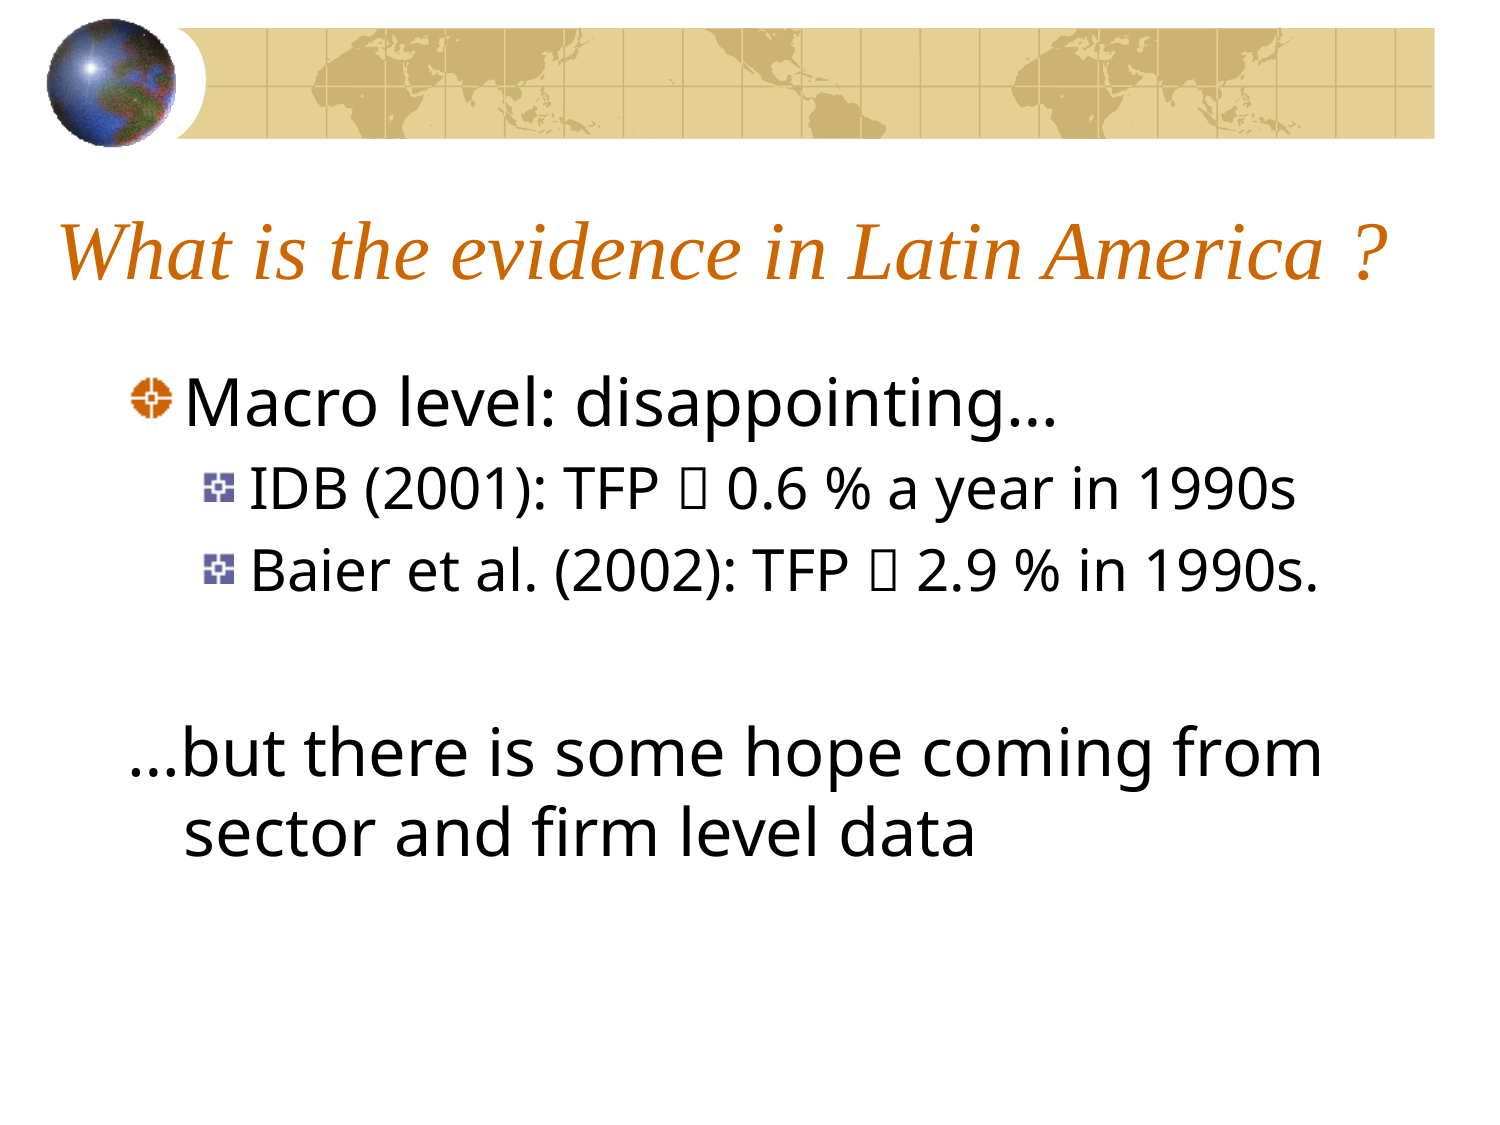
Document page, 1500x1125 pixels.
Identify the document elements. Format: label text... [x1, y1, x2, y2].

picture [202, 471, 234, 502]
picture [127, 376, 175, 424]
list Macro level: disappointing… IDB (2001): TFP  0.6 % a year in 1990s Baier et al. (2002): TFP  2.9 % in 1990s. …but there is some hope coming from sector and firm level data [112, 352, 1388, 1028]
picture [202, 552, 234, 584]
picture [42, 14, 190, 151]
title What is the evidence in Latin America ? [40, 152, 1413, 341]
